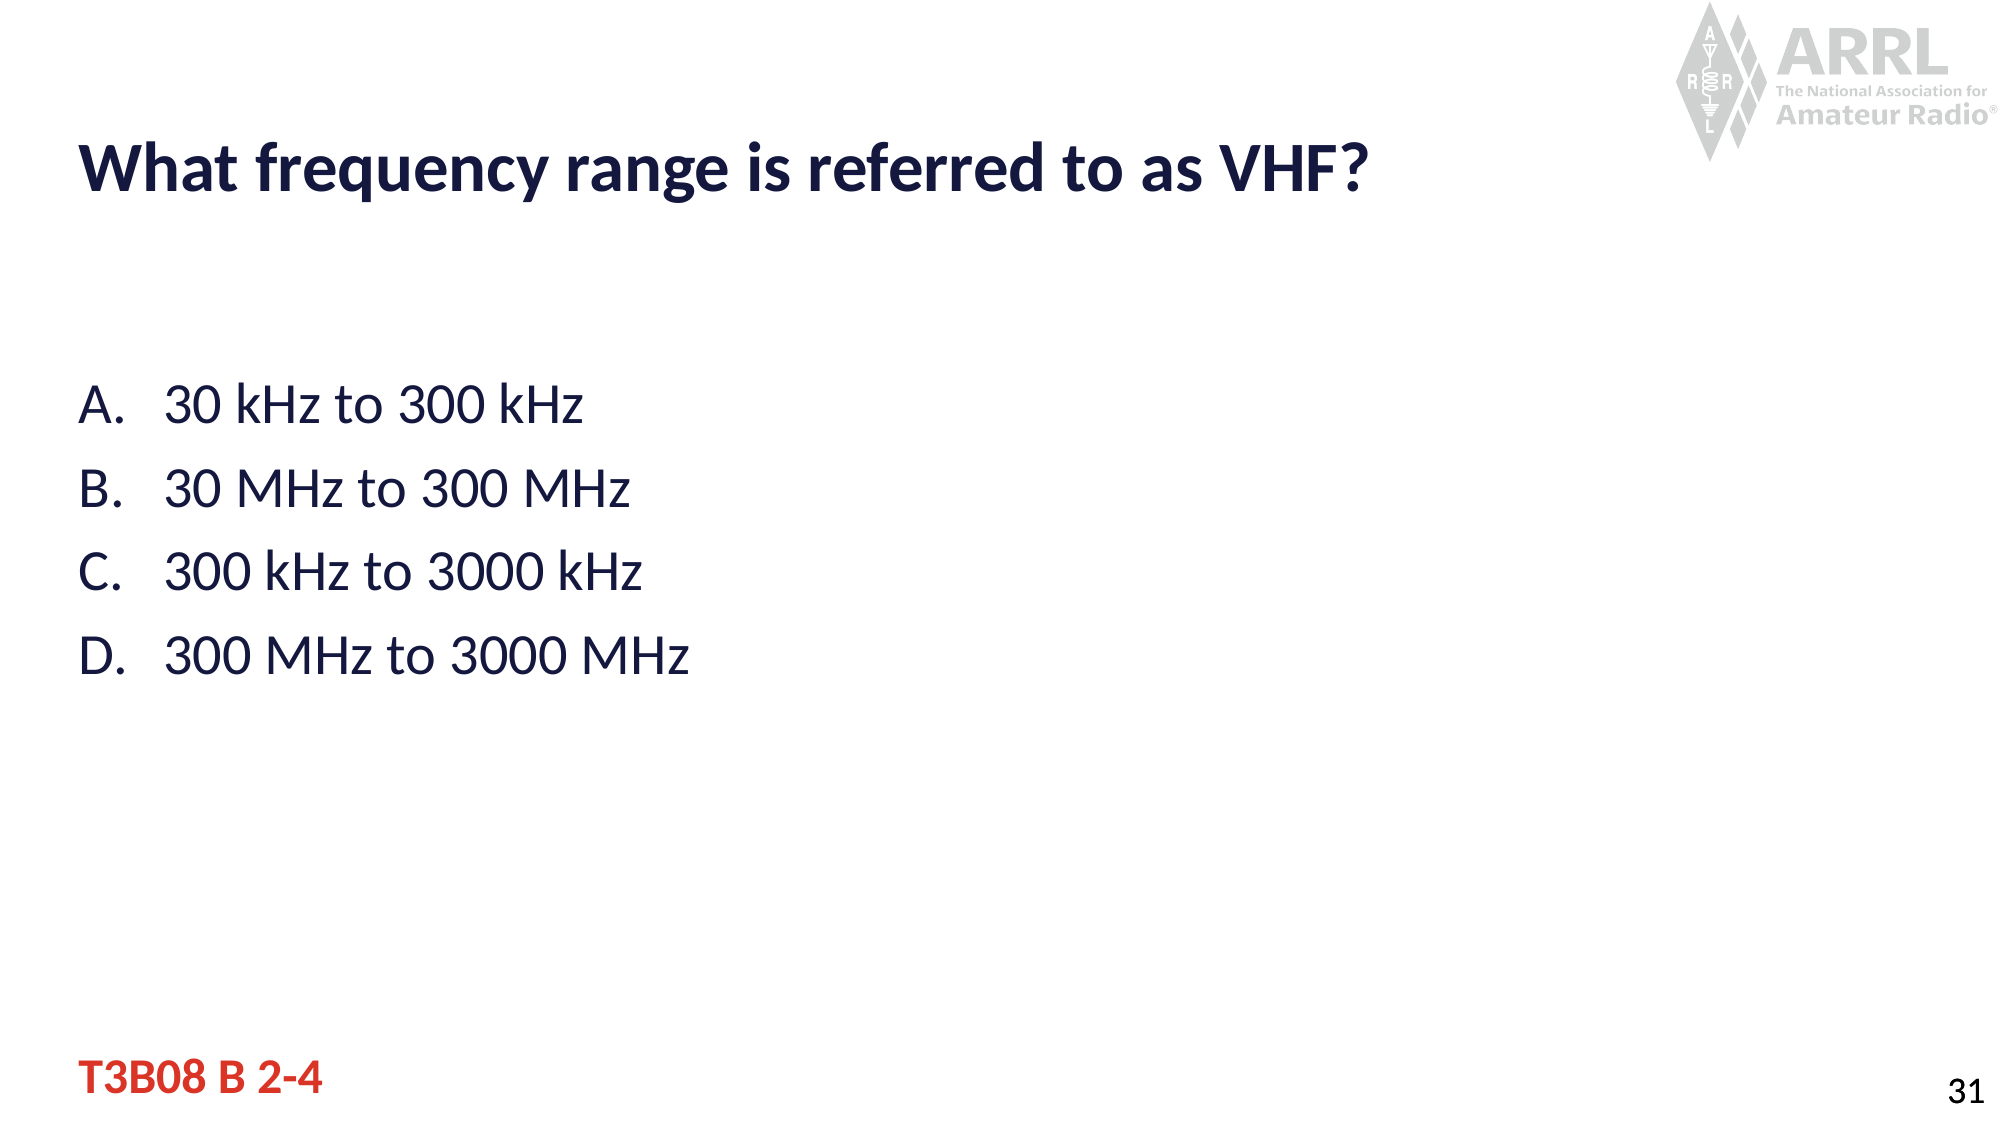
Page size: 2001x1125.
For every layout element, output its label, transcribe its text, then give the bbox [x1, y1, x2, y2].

picture [1674, 0, 2000, 164]
title What frequency range is referred to as VHF? [63, 59, 1863, 278]
list 30 kHz to 300 kHz 30 MHz to 300 MHz 300 kHz to 3000 kHz 300 MHz to 3000 MHz [63, 365, 1863, 989]
text_box T3B08 B 2-4 [63, 1036, 1737, 1112]
